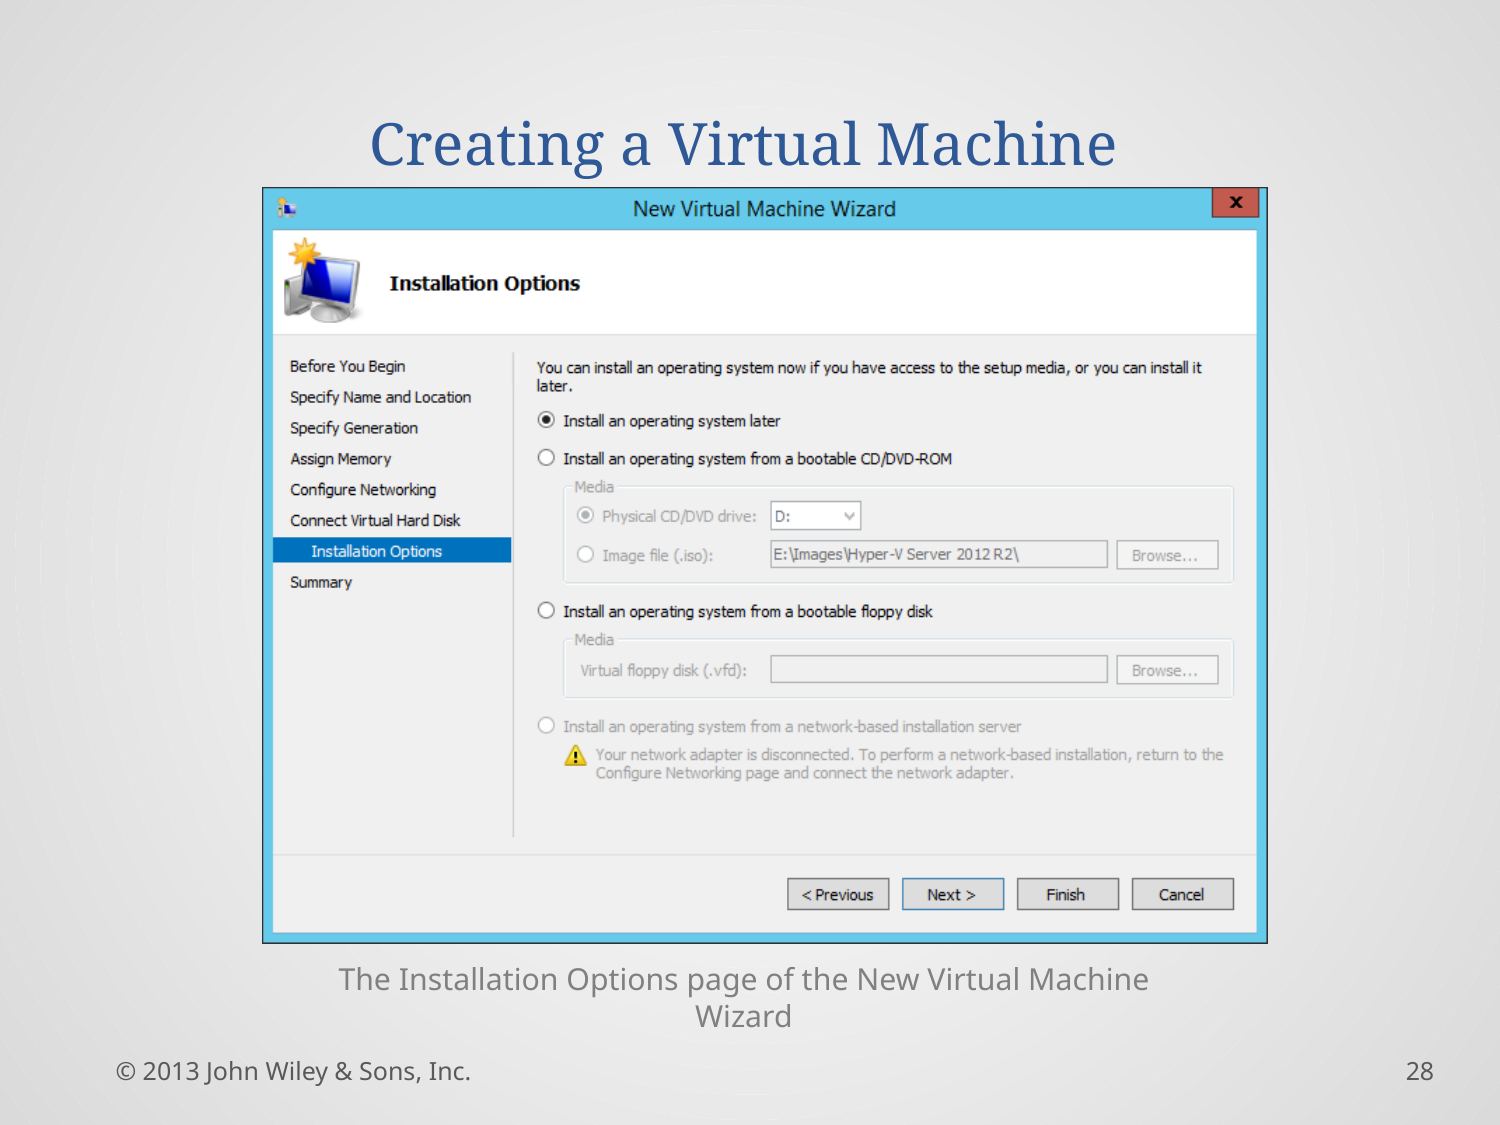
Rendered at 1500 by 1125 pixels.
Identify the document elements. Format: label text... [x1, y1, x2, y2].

slide_number 28 [1401, 1042, 1494, 1103]
title Creating a Virtual Machine [275, 37, 1213, 185]
list The Installation Options page of the New Virtual Machine Wizard [275, 953, 1213, 1041]
picture [262, 187, 1269, 944]
footer © 2013 John Wiley & Sons, Inc. [108, 1042, 576, 1103]
